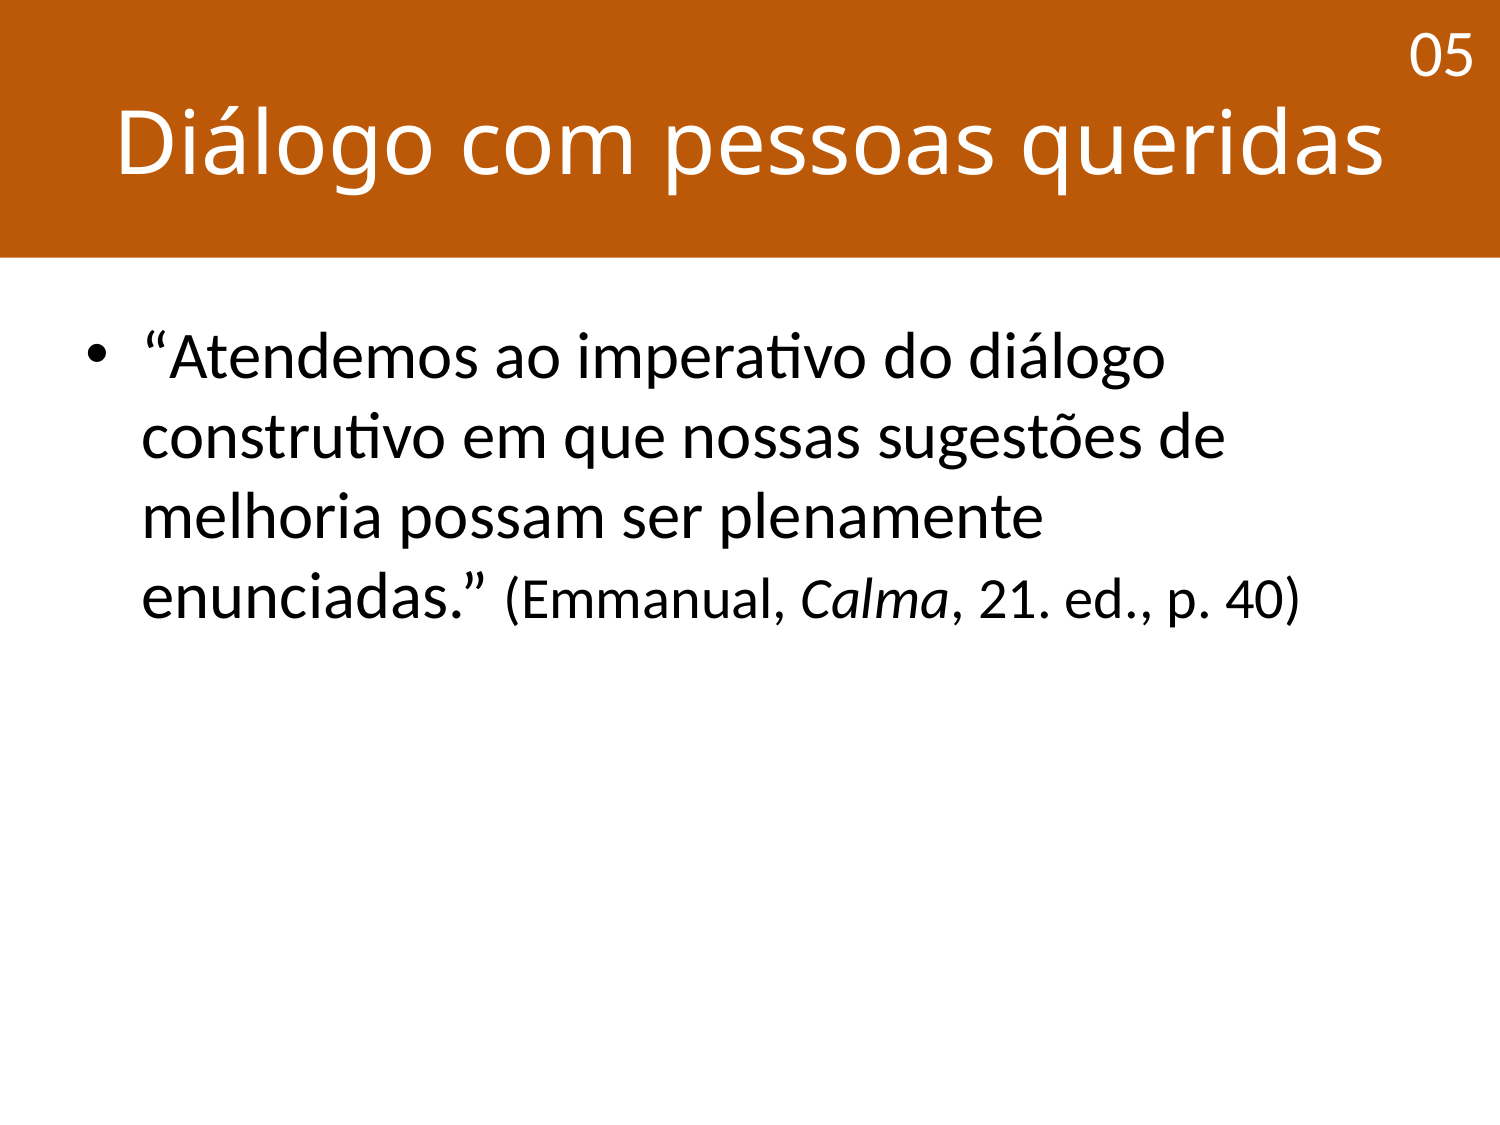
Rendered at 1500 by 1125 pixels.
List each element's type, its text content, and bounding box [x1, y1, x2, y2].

title Diálogo com pessoas queridas [75, 45, 1425, 233]
text_box [0, 0, 1500, 260]
text_box 05 [1394, 2, 1500, 97]
list “Atendemos ao imperativo do diálogo construtivo em que nossas sugestões de melhoria possam ser plenamente enunciadas.” (Emmanual, Calma, 21. ed., p. 40) [70, 304, 1421, 1048]
